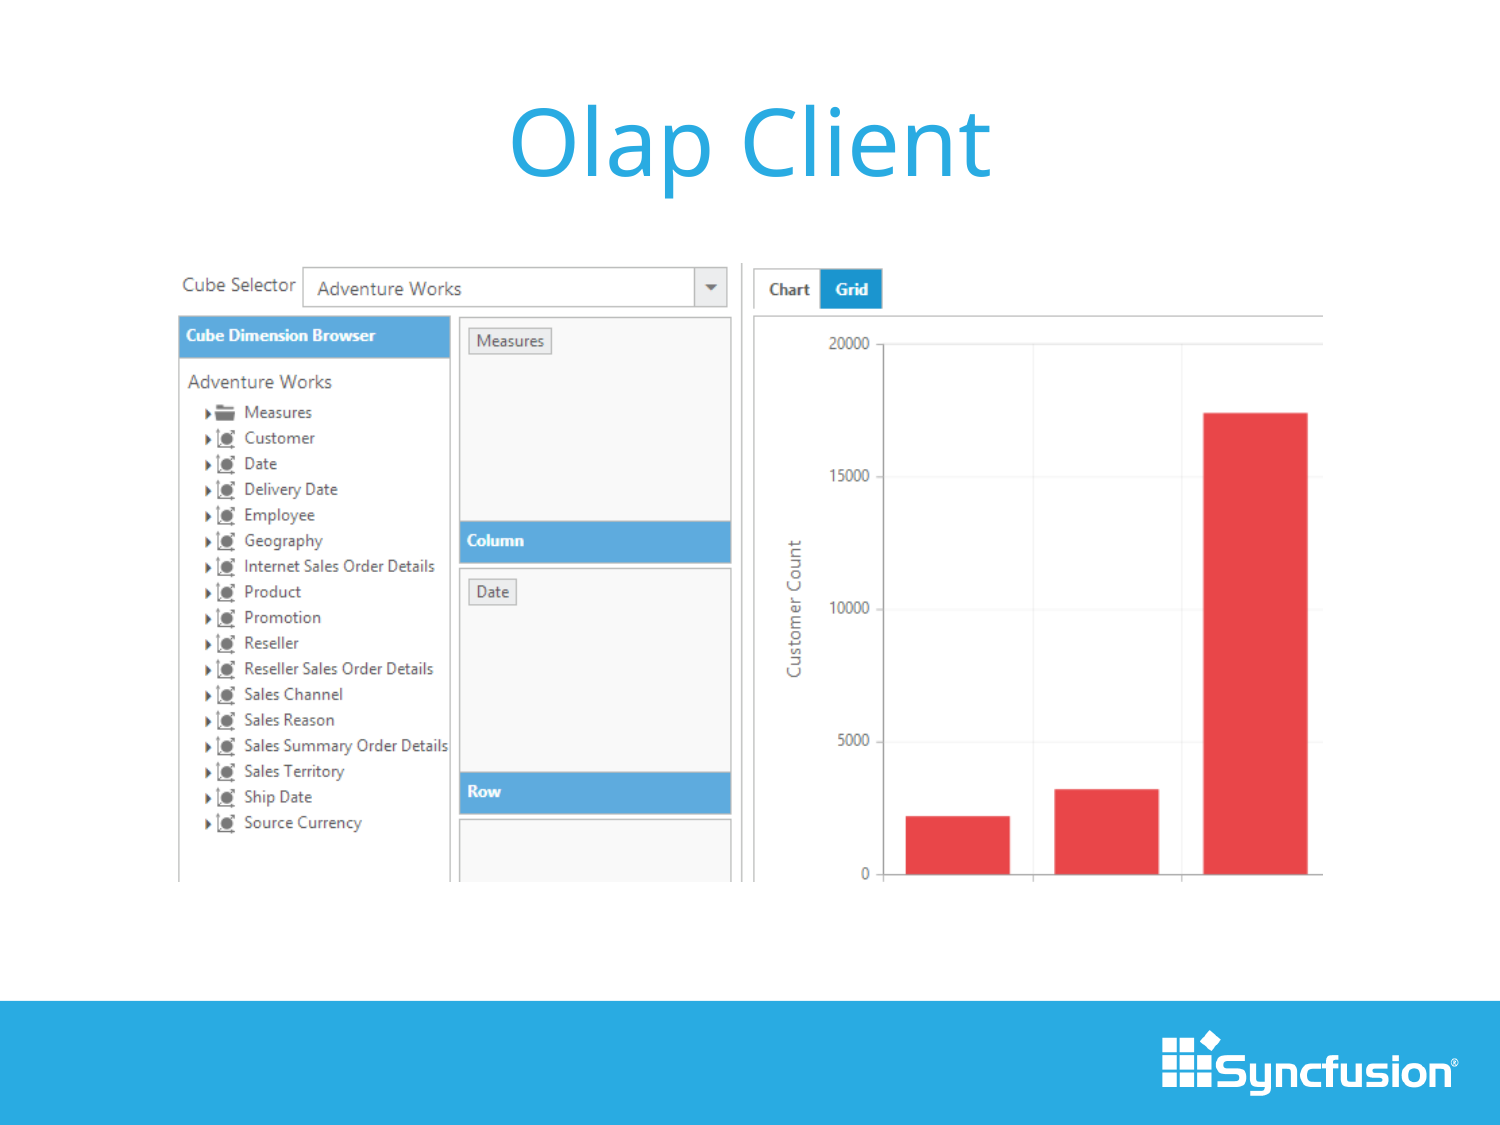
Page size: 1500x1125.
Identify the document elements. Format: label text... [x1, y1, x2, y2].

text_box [0, 1000, 1500, 1125]
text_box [163, 263, 1337, 971]
title Olap Client [75, 45, 1425, 233]
